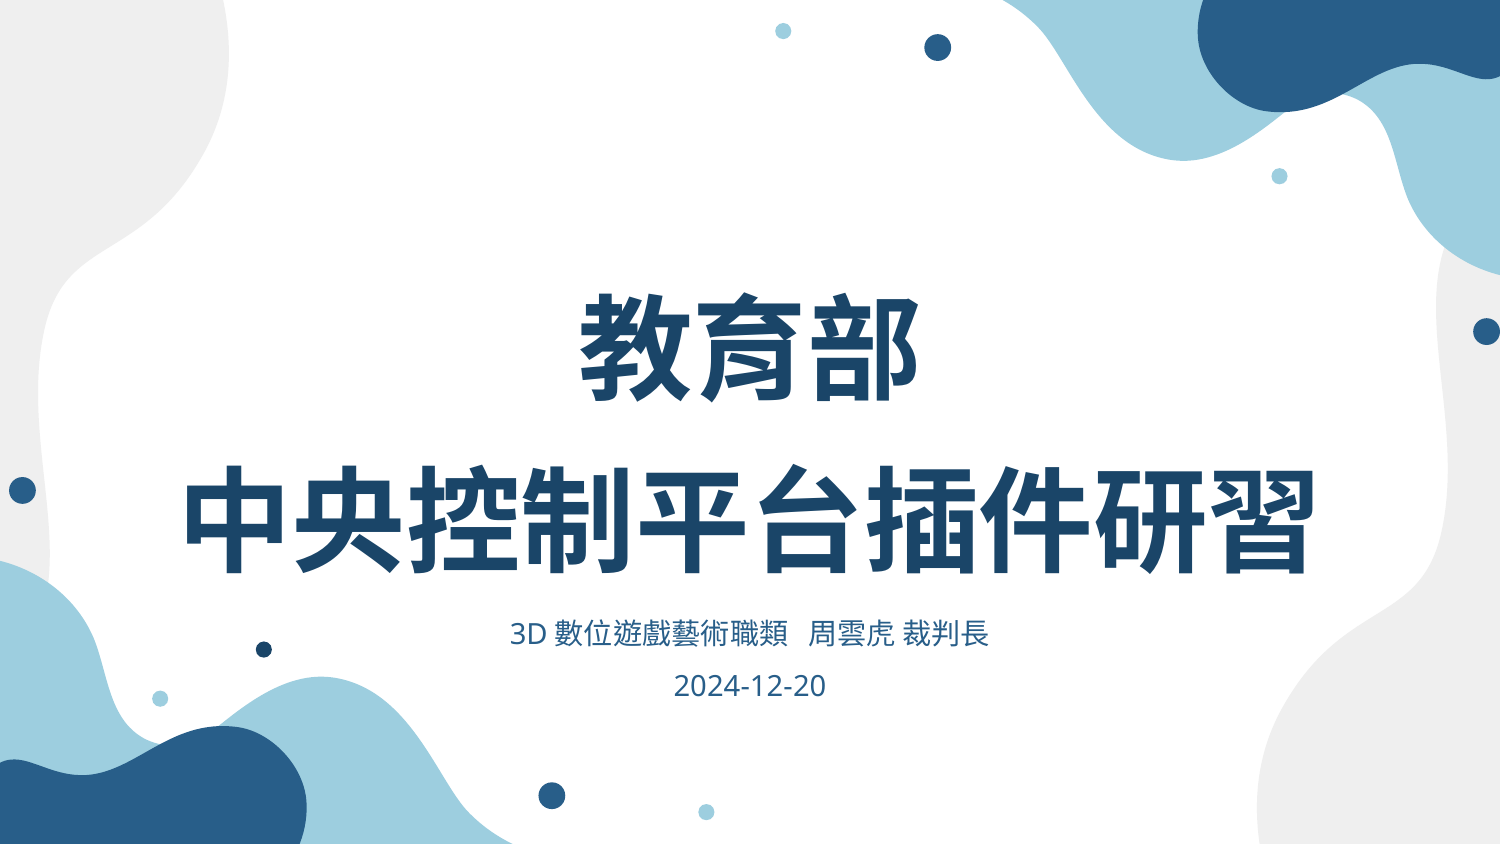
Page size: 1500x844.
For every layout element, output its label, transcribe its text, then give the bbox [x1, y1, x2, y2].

subtitle 3D數位遊戲藝術職類 周雲虎 裁判長 2024-12-20 [303, 582, 1197, 723]
title 教育部 中央控制平台插件研習 [111, 243, 1389, 586]
